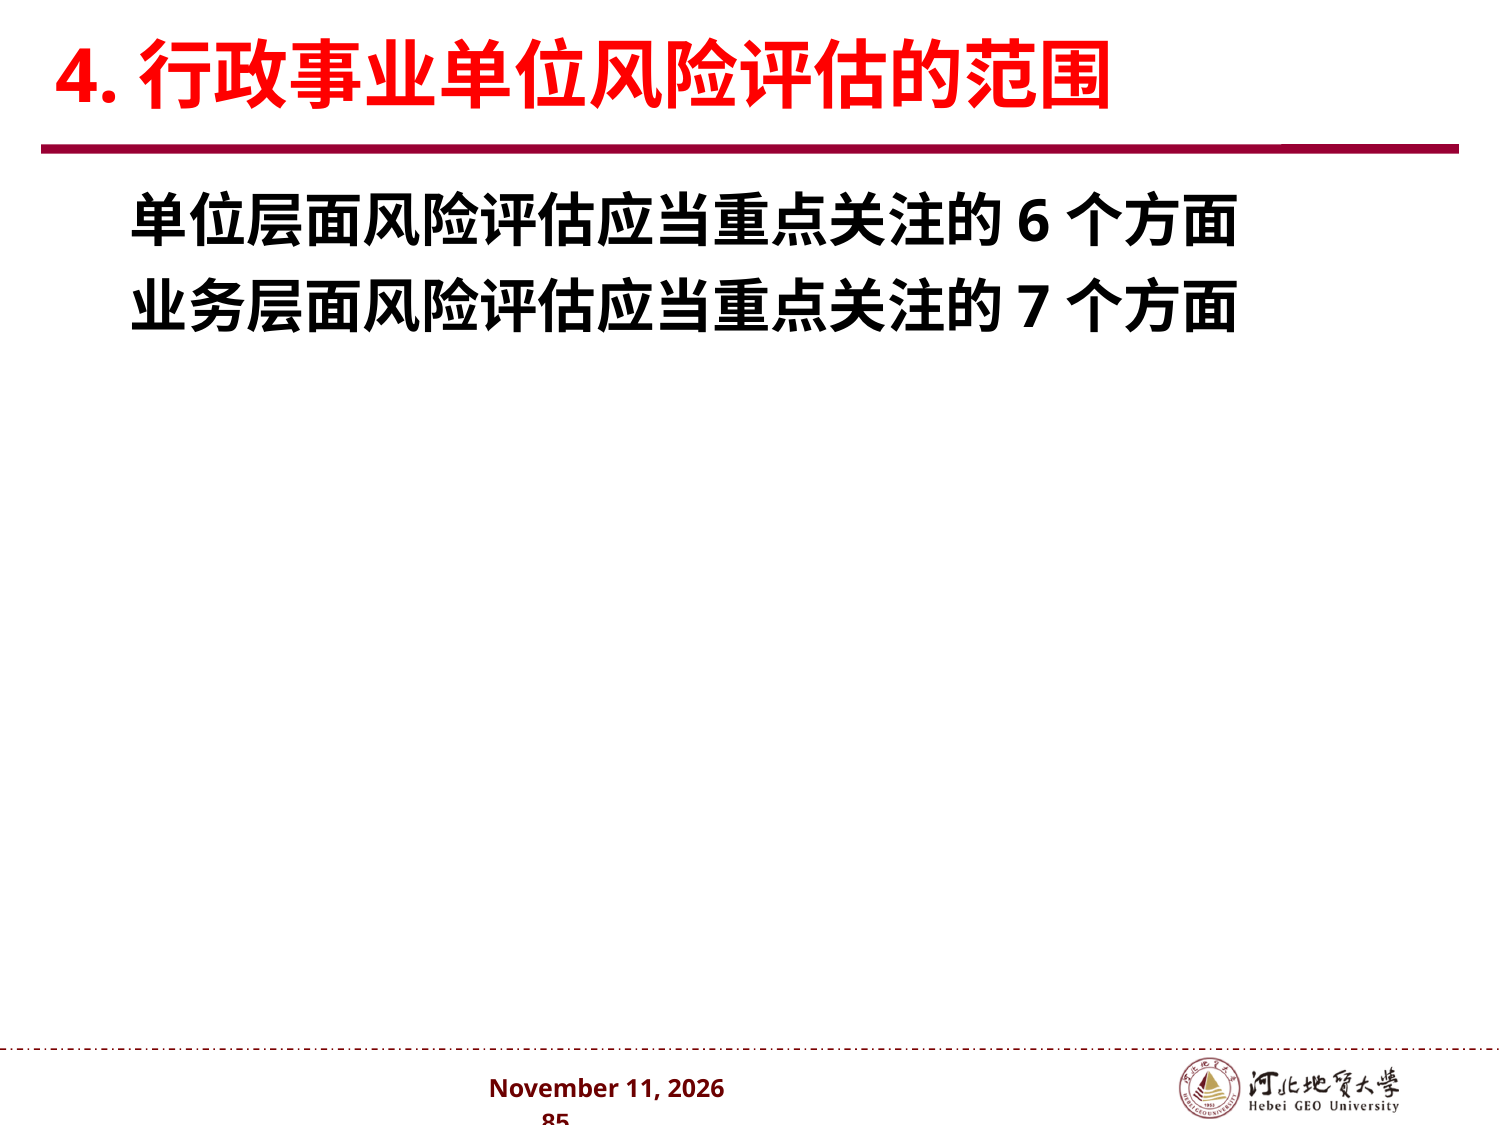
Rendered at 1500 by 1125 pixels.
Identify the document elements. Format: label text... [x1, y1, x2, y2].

title 4.行政事业单位风险评估的范围 [40, 18, 1460, 126]
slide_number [473, 1064, 990, 1109]
text_box 单位层面风险评估应当重点关注的6个方面 业务层面风险评估应当重点关注的7个方面 [41, 172, 1459, 1035]
picture [1159, 1049, 1420, 1125]
